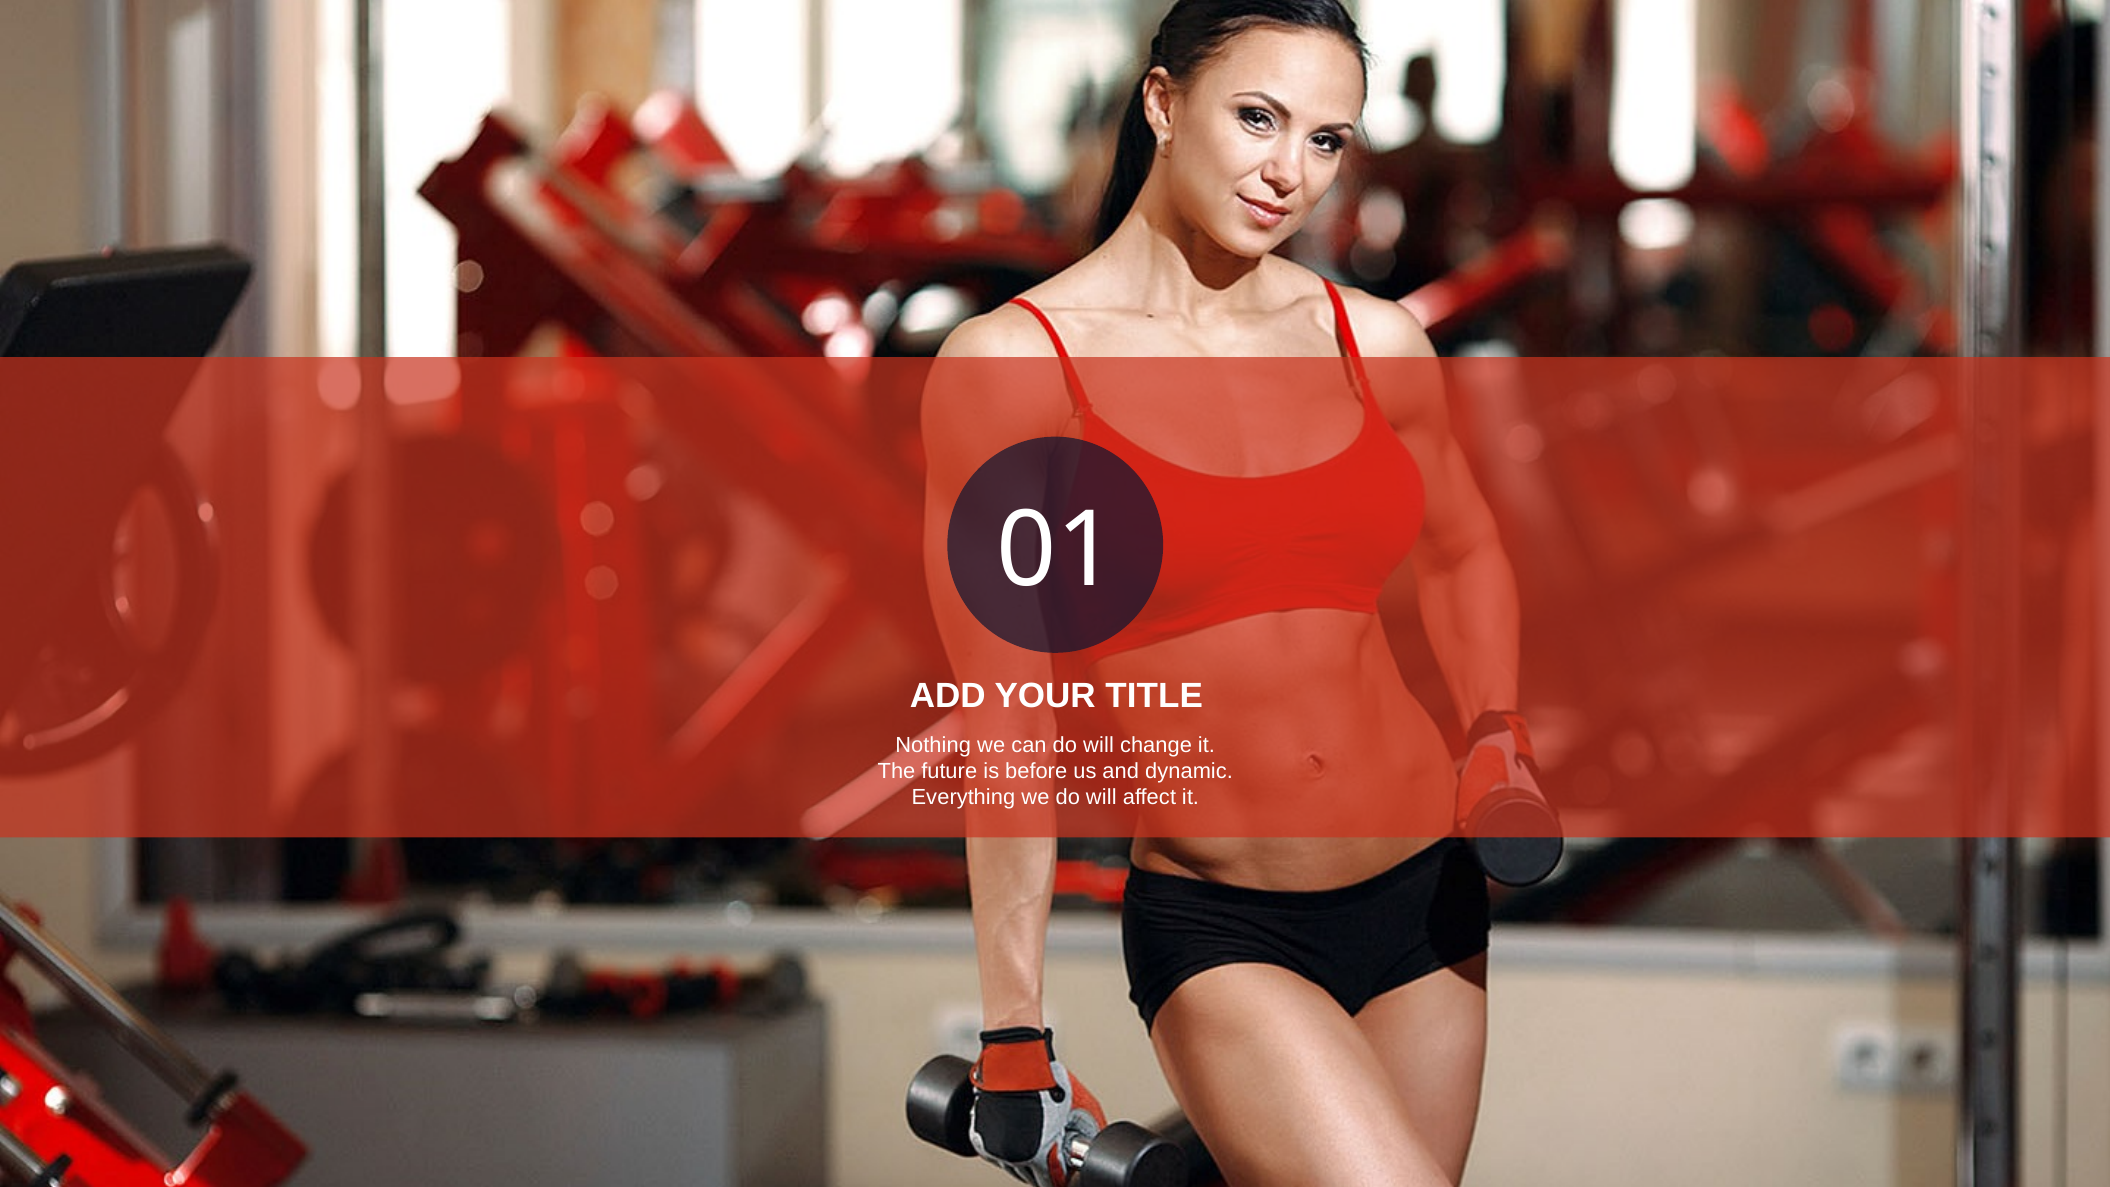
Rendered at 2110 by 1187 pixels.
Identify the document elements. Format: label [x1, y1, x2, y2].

text_box [0, 0, 2110, 356]
text_box [0, 356, 2110, 838]
text_box [860, 665, 1253, 818]
text_box [0, 838, 2110, 1187]
text_box [947, 436, 1164, 653]
